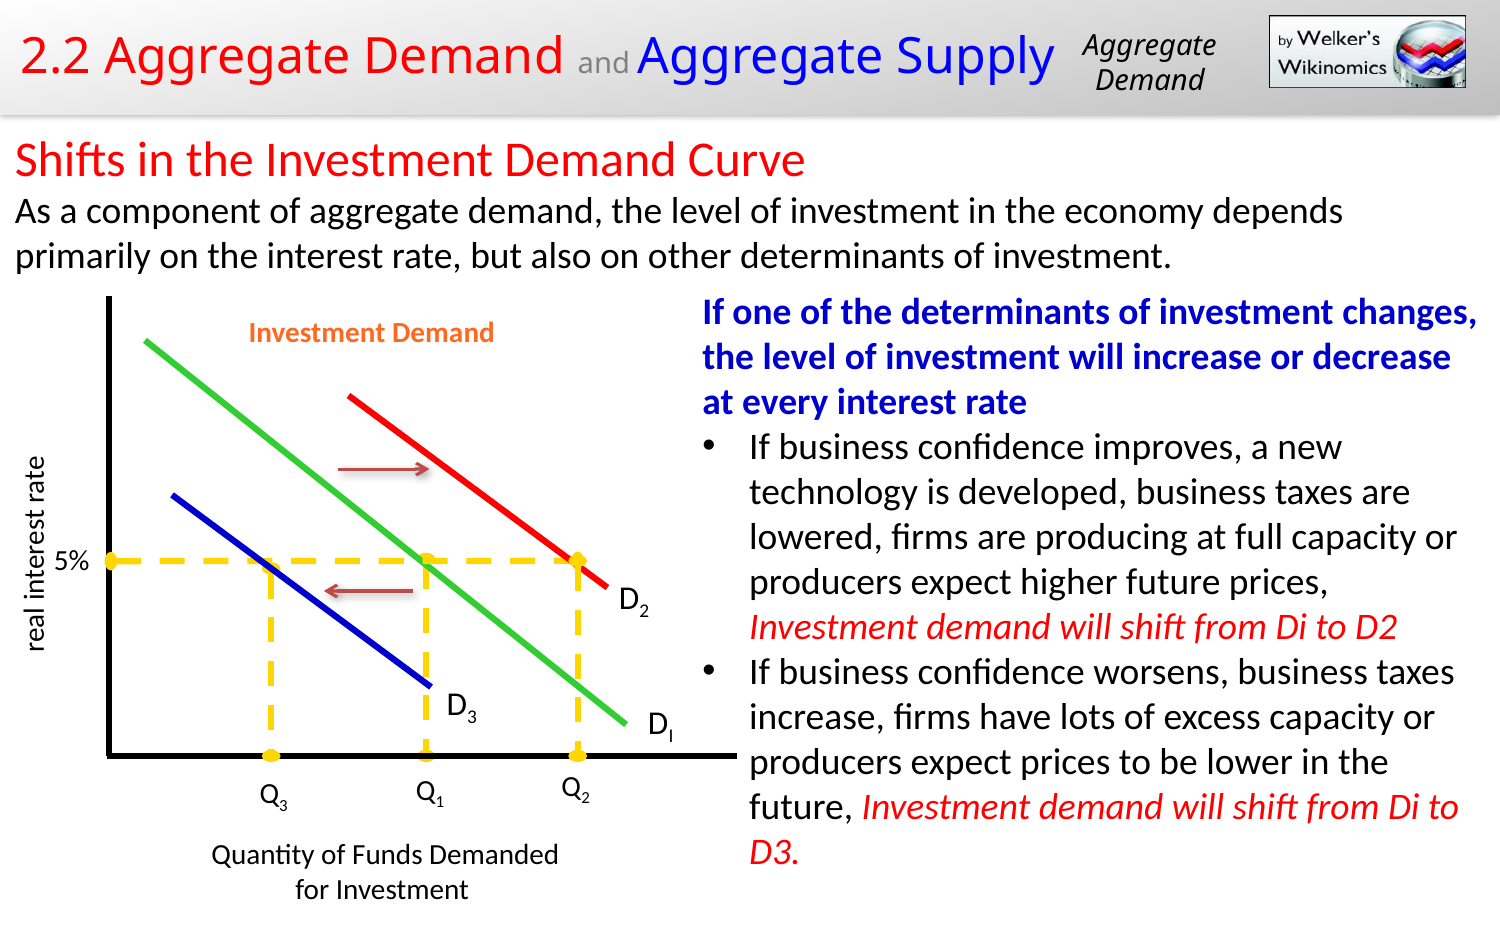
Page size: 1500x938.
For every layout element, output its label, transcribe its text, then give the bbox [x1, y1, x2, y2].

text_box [0, 0, 1500, 115]
text_box Shifts in the Investment Demand Curve As a component of aggregate demand, the level of investment in the economy depends primarily on the interest rate, but also on other determinants of investment. [0, 123, 1500, 284]
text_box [6, 295, 738, 914]
text_box If one of the determinants of investment changes, the level of investment will increase or decrease at every interest rate If business confidence improves, a new technology is developed, business taxes are lowered, firms are producing at full capacity or producers expect higher future prices, Investment demand will shift from Di to D2 If business confidence worsens, business taxes increase, firms have lots of excess capacity or producers expect prices to be lower in the future, Investment demand will shift from Di to D3. [687, 279, 1500, 880]
